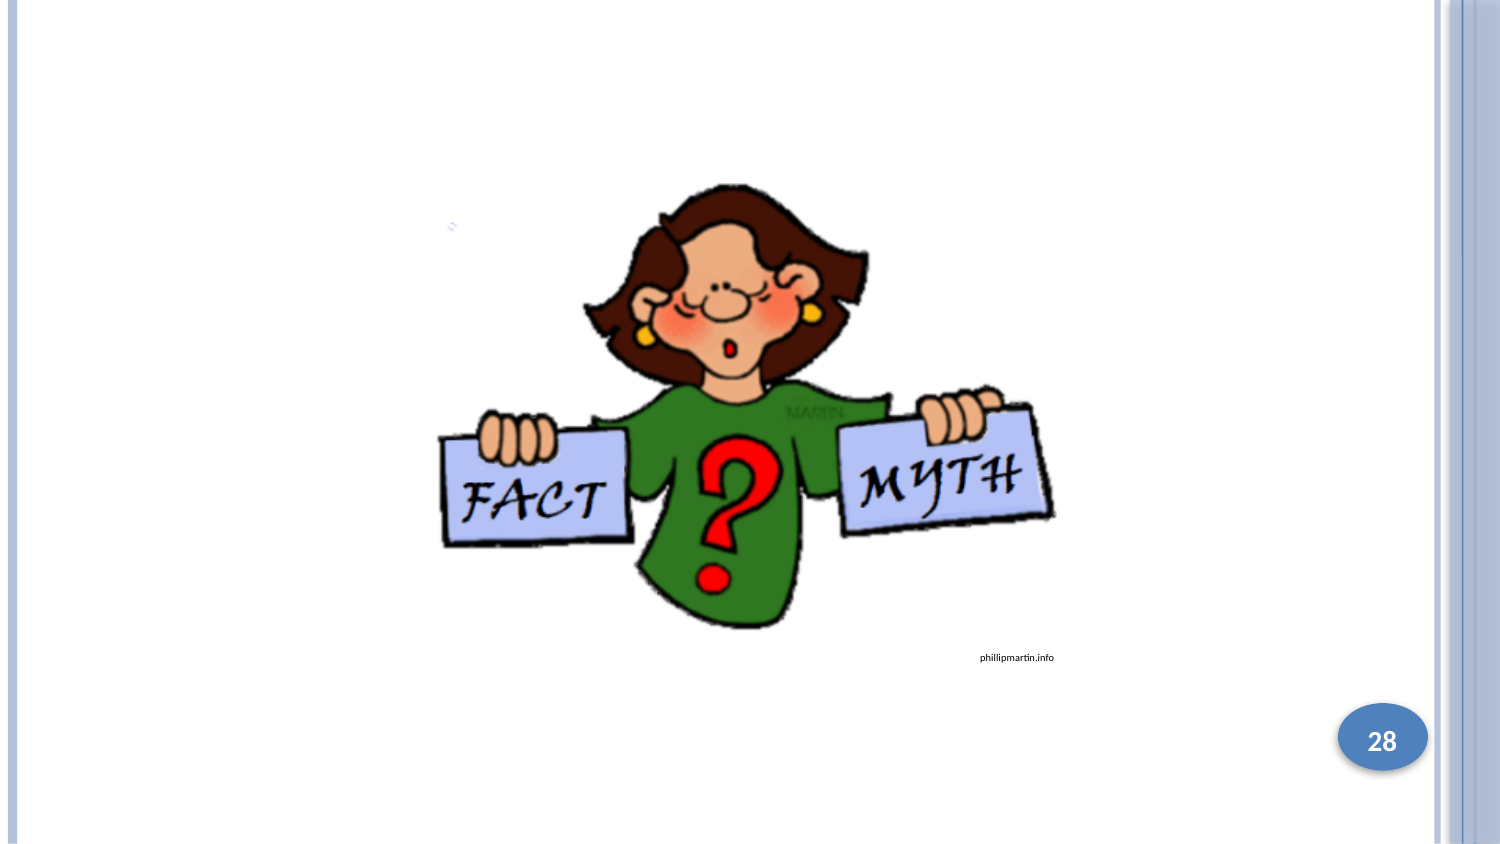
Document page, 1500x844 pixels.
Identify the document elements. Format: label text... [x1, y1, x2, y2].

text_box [429, 171, 1071, 673]
slide_number 28 [1337, 707, 1428, 772]
